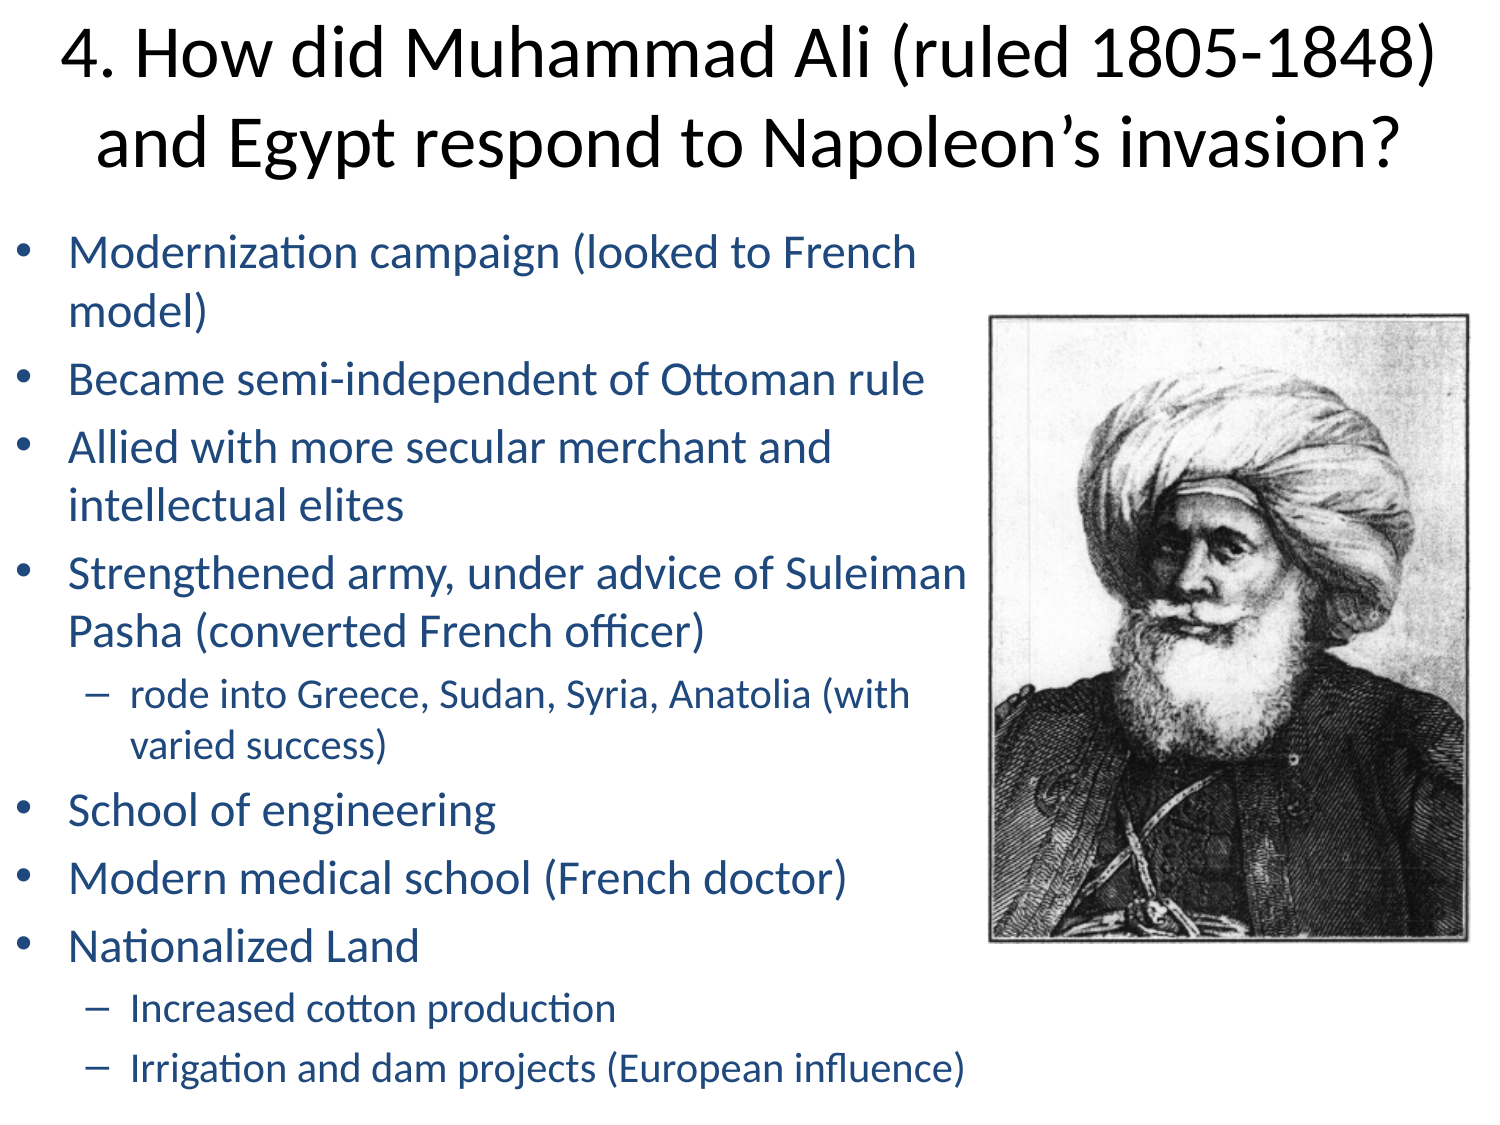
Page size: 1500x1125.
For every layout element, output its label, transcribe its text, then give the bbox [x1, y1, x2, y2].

picture [987, 312, 1471, 944]
list Modernization campaign (looked to French model) Became semi-independent of Ottoman rule Allied with more secular merchant and intellectual elites Strengthened army, under advice of Suleiman Pasha (converted French officer) rode into Greece, Sudan, Syria, Anatolia (with varied success) School of engineering Modern medical school (French doctor) Nationalized Land Increased cotton production Irrigation and dam projects (European influence) [0, 212, 988, 1125]
title 4. How did Muhammad Ali (ruled 1805-1848) and Egypt respond to Napoleon’s invasion? [0, 50, 1500, 225]
